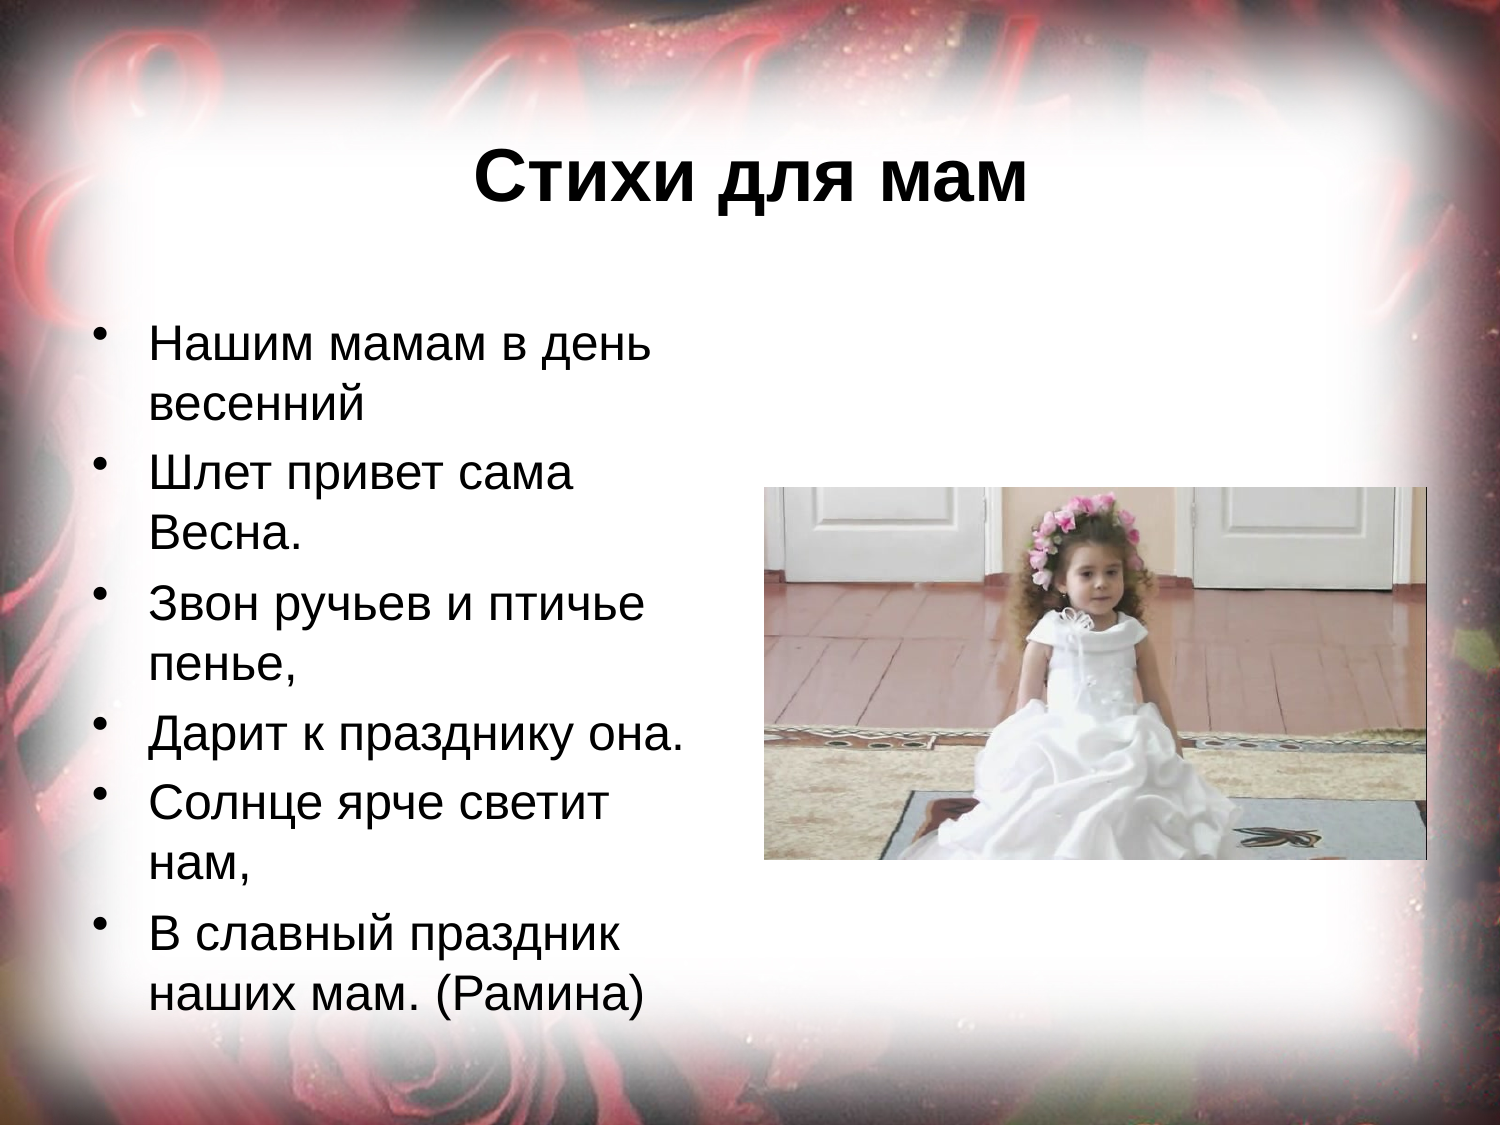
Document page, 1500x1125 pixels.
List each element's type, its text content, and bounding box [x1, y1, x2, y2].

picture [0, 0, 1500, 1125]
title Стихи для мам [76, 77, 1428, 266]
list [764, 487, 1427, 860]
list Нашим мамам в день весенний Шлет привет сама Весна. Звон ручьев и птичье пенье, Дарит к празднику она. Солнце ярче светит нам, В славный праздник наших мам. (Рамина) [76, 302, 740, 1046]
